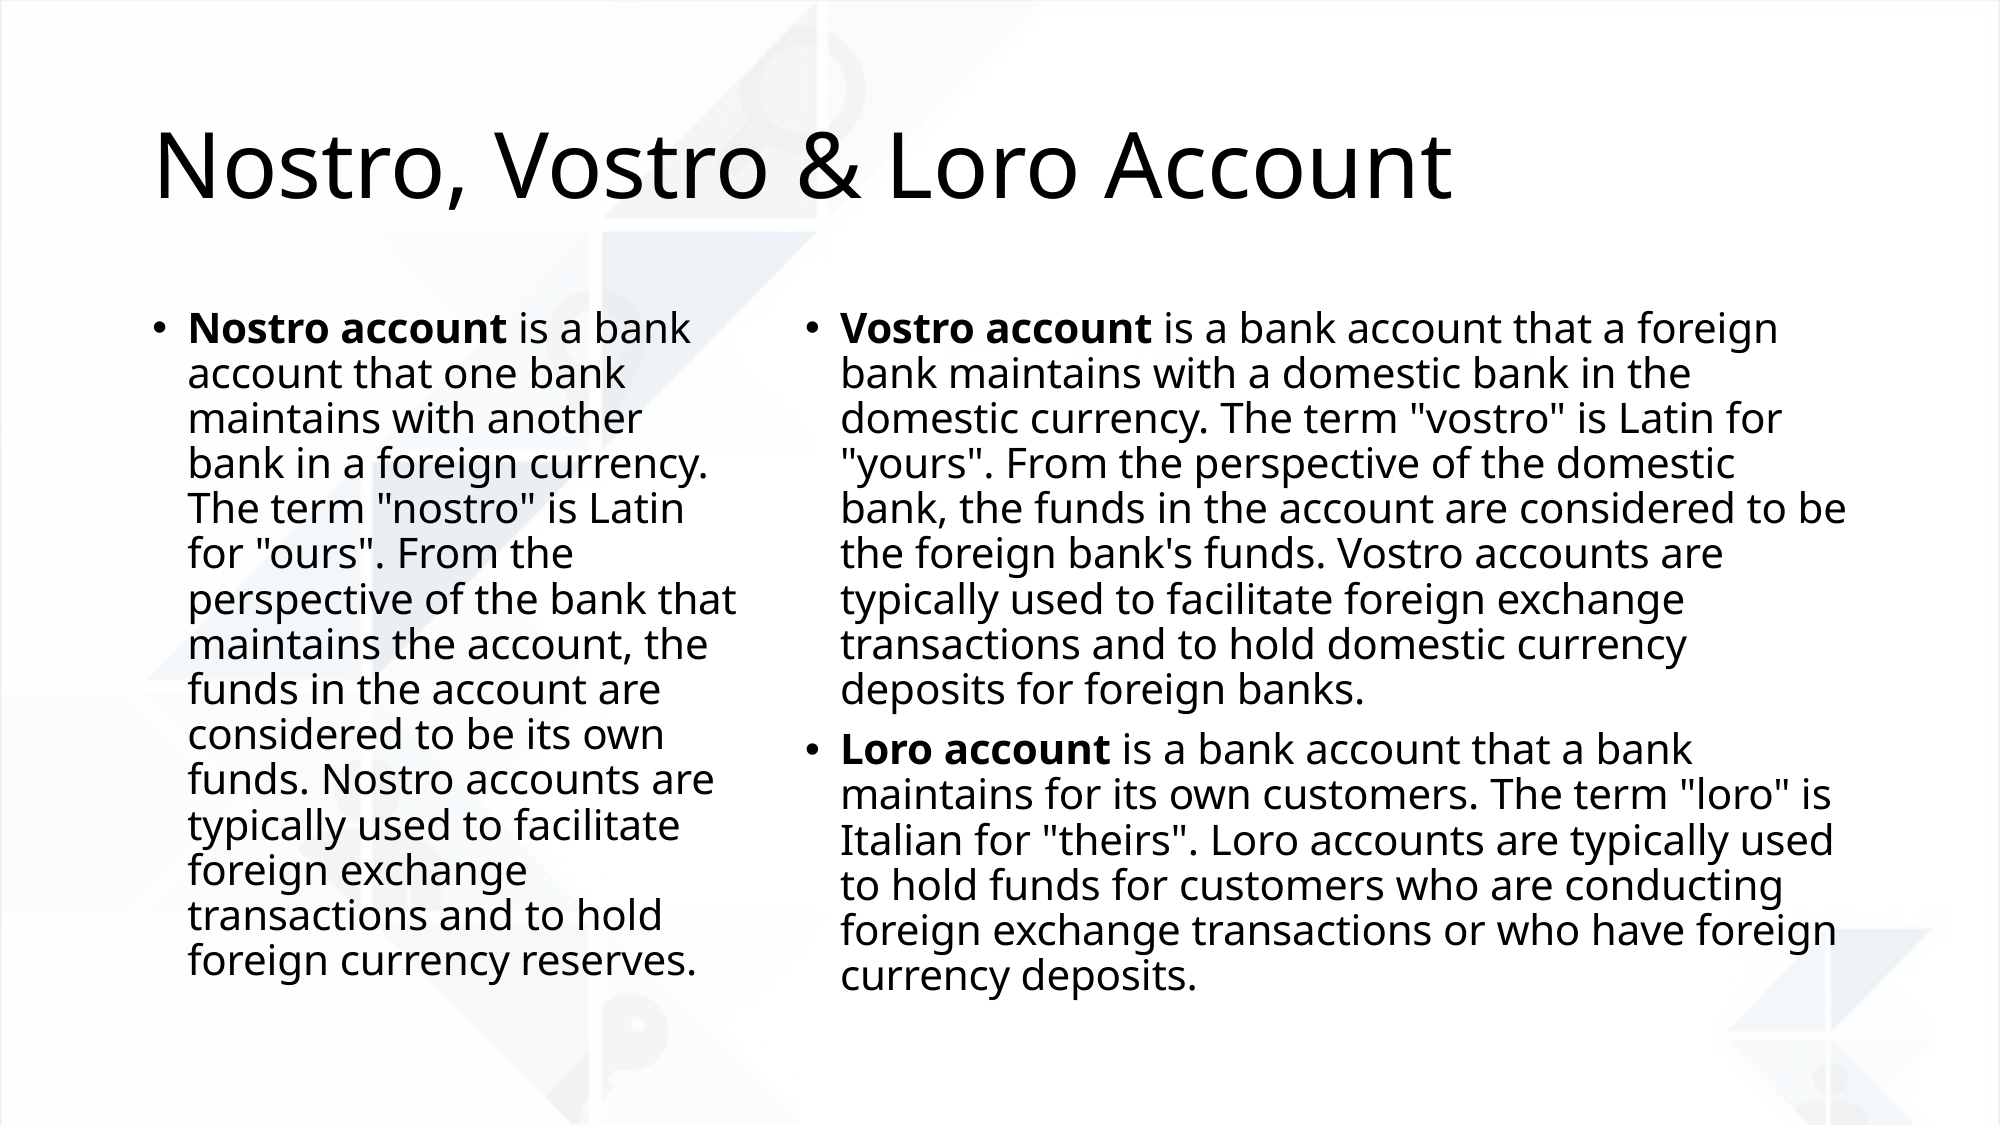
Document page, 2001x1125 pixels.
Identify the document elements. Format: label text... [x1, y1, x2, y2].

list Vostro account is a bank account that a foreign bank maintains with a domestic bank in the domestic currency. The term "vostro" is Latin for "yours". From the perspective of the domestic bank, the funds in the account are considered to be the foreign bank's funds. Vostro accounts are typically used to facilitate foreign exchange transactions and to hold domestic currency deposits for foreign banks. Loro account is a bank account that a bank maintains for its own customers. The term "loro" is Italian for "theirs". Loro accounts are typically used to hold funds for customers who are conducting foreign exchange transactions or who have foreign currency deposits. [790, 299, 1863, 1014]
title Nostro, Vostro & Loro Account [137, 59, 1863, 278]
list Nostro account is a bank account that one bank maintains with another bank in a foreign currency. The term "nostro" is Latin for "ours". From the perspective of the bank that maintains the account, the funds in the account are considered to be its own funds. Nostro accounts are typically used to facilitate foreign exchange transactions and to hold foreign currency reserves. [137, 299, 759, 1014]
